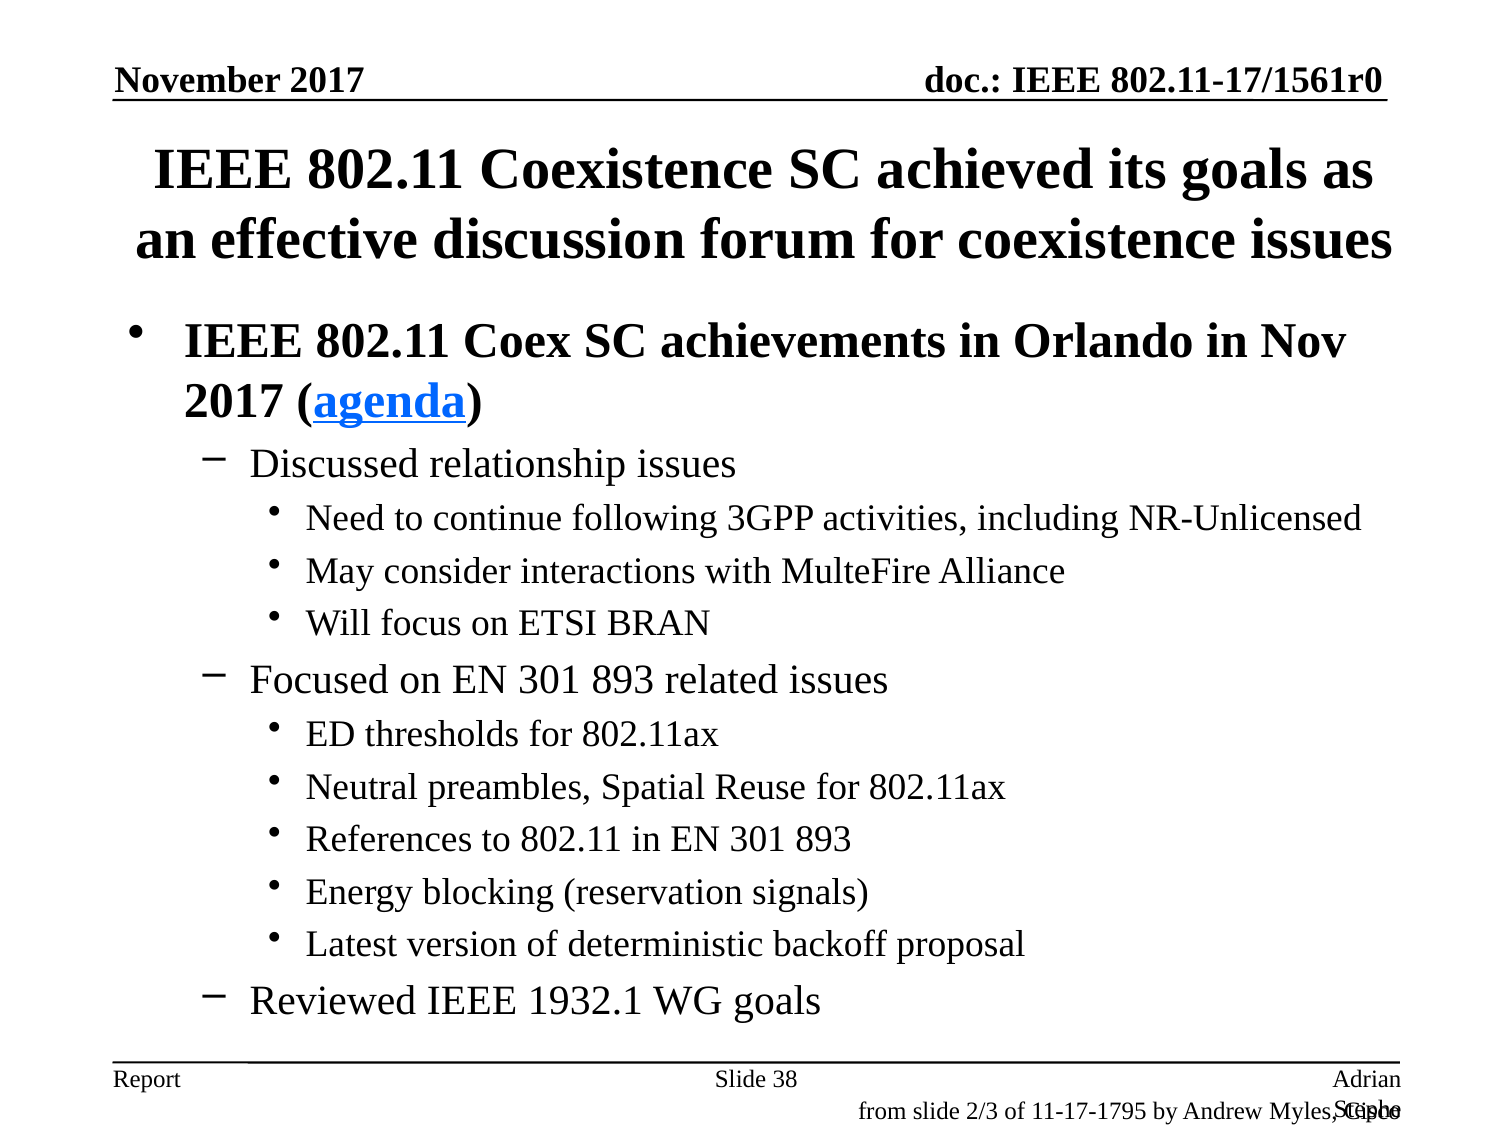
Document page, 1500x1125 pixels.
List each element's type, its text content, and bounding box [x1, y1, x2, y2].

text_box from slide 2/3 of 11-17-1795 by Andrew Myles, Cisco [343, 1087, 1417, 1125]
footer Adrian Stephens, Intel Corporation [1324, 1061, 1402, 1093]
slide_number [114, 54, 374, 101]
title IEEE 802.11 Coexistence SC achieved its goals as an effective discussion forum for coexistence issues [112, 112, 1417, 288]
list IEEE 802.11 Coex SC achievements in Orlando in Nov 2017 (agenda) Discussed relationship issues Need to continue following 3GPP activities, including NR-Unlicensed May consider interactions with MulteFire Alliance Will focus on ETSI BRAN Focused on EN 301 893 related issues ED thresholds for 802.11ax Neutral preambles, Spatial Reuse for 802.11ax References to 802.11 in EN 301 893 Energy blocking (reservation signals) Latest version of deterministic backoff proposal Reviewed IEEE 1932.1 WG goals [112, 299, 1388, 975]
slide_number Slide 38 [711, 1061, 801, 1093]
